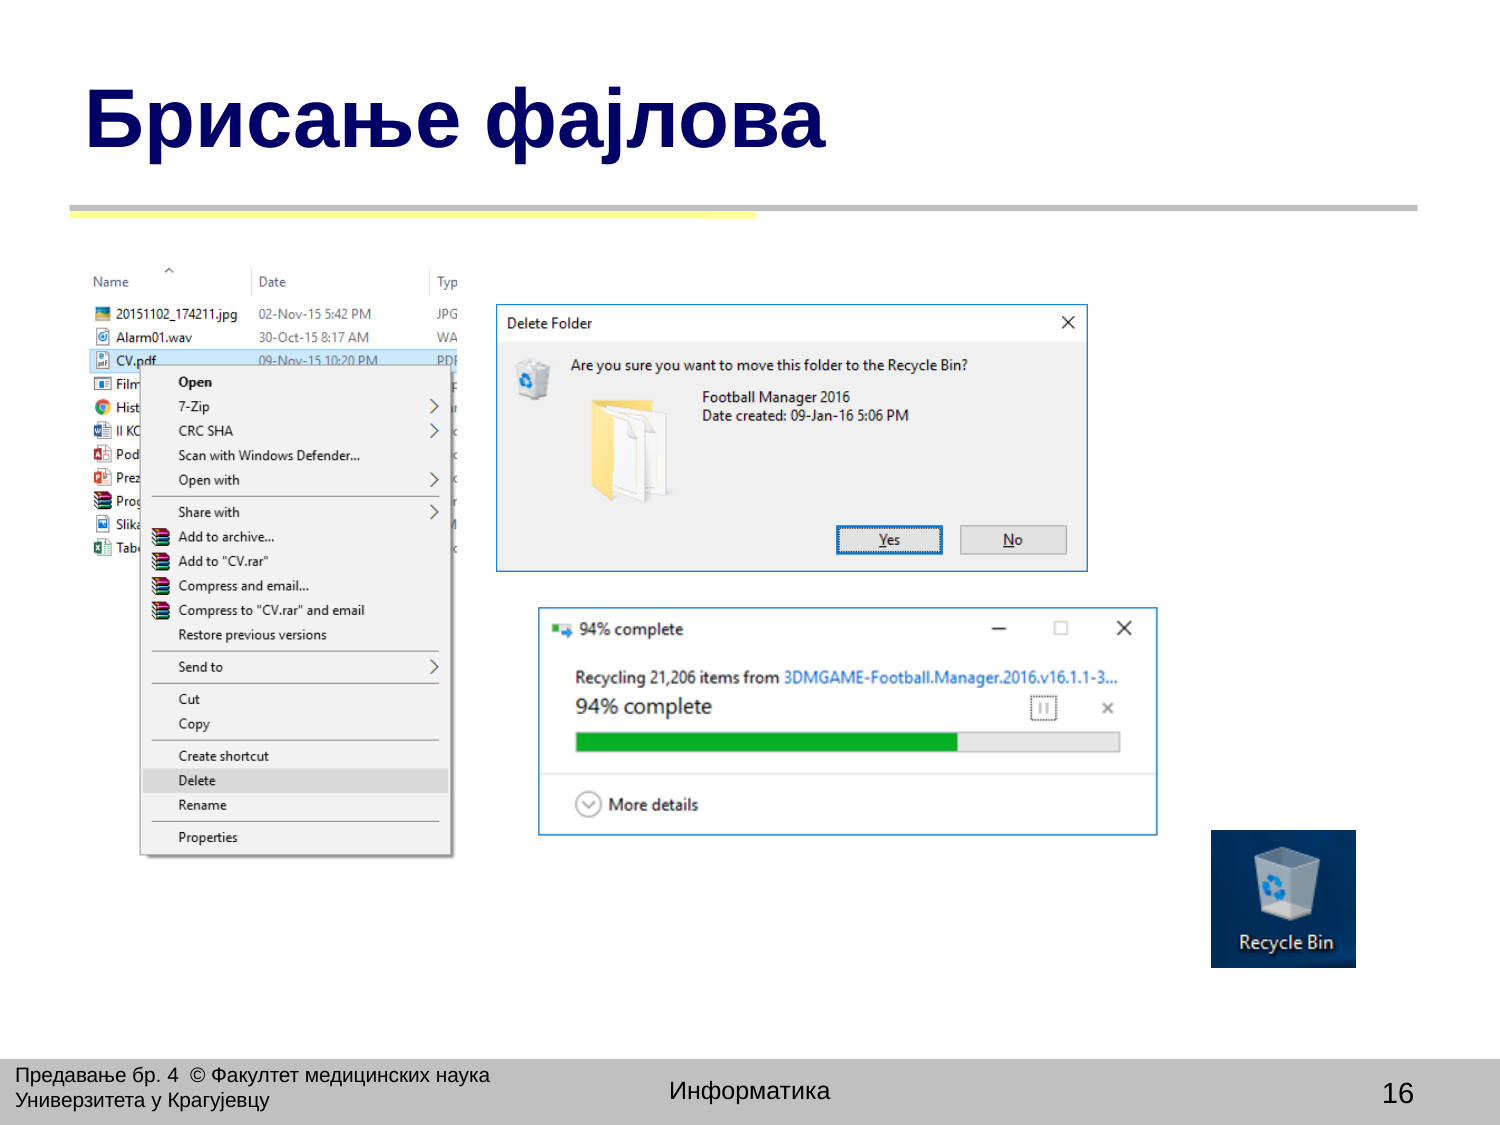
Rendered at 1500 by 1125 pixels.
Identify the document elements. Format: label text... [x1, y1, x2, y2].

title Брисање фајлова [69, 19, 1426, 208]
slide_number 16 [1079, 1066, 1430, 1125]
slide_number Предавање бр. 4 © Факултет медицинских наука Универзитета у Крагујевцу [0, 1053, 602, 1108]
picture [535, 604, 1159, 837]
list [1211, 829, 1356, 968]
picture [75, 260, 458, 861]
picture [496, 304, 1088, 573]
footer Информатика [512, 1066, 988, 1125]
